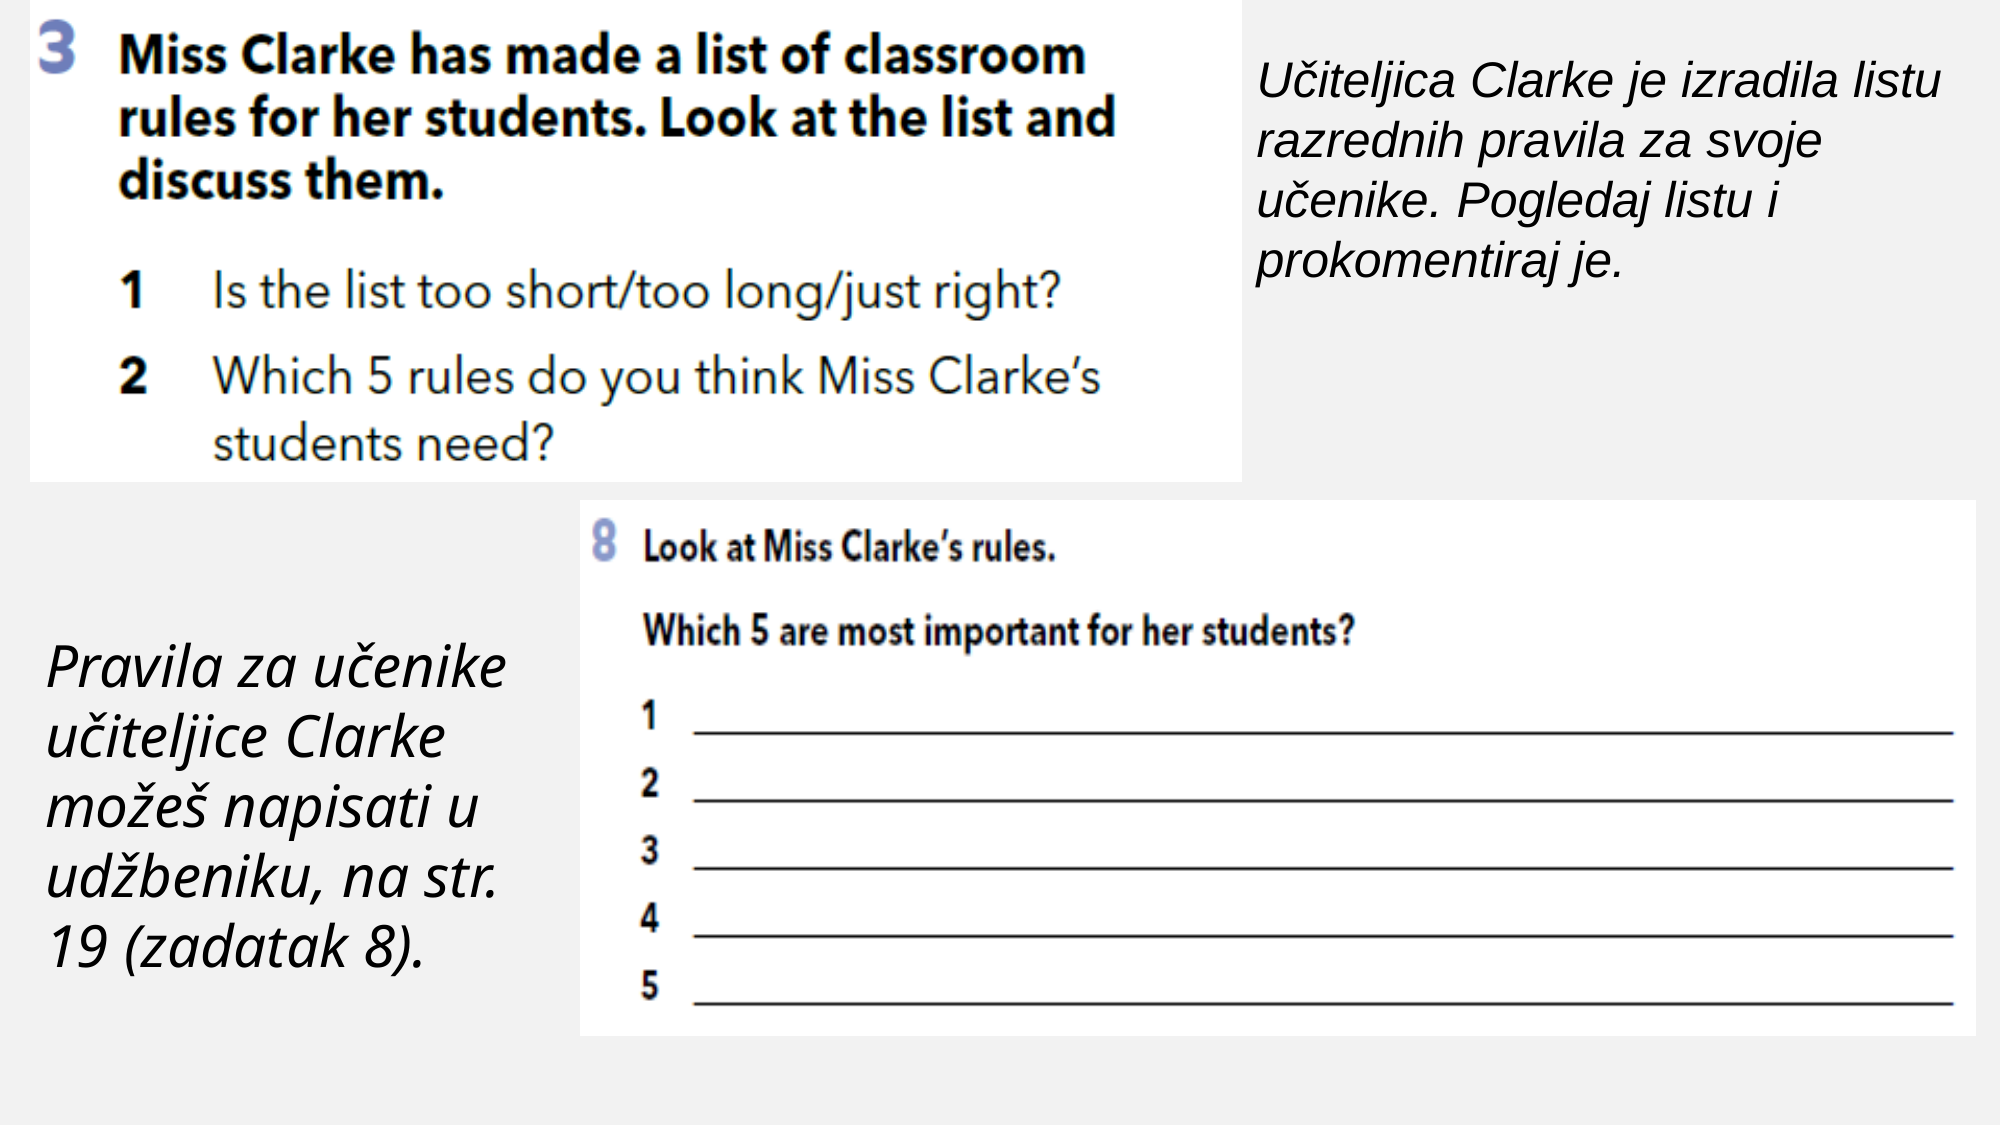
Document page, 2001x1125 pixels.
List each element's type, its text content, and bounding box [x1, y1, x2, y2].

picture [580, 500, 1976, 1036]
picture [30, 0, 1242, 482]
text_box Učiteljica Clarke je izradila listu razrednih pravila za svoje učenike. Pogledaj listu i prokomentiraj je. [1242, 39, 2000, 385]
text_box Pravila za učenike učiteljice Clarke možeš napisati u udžbeniku, na str. 19 (zadatak 8). [30, 622, 547, 987]
